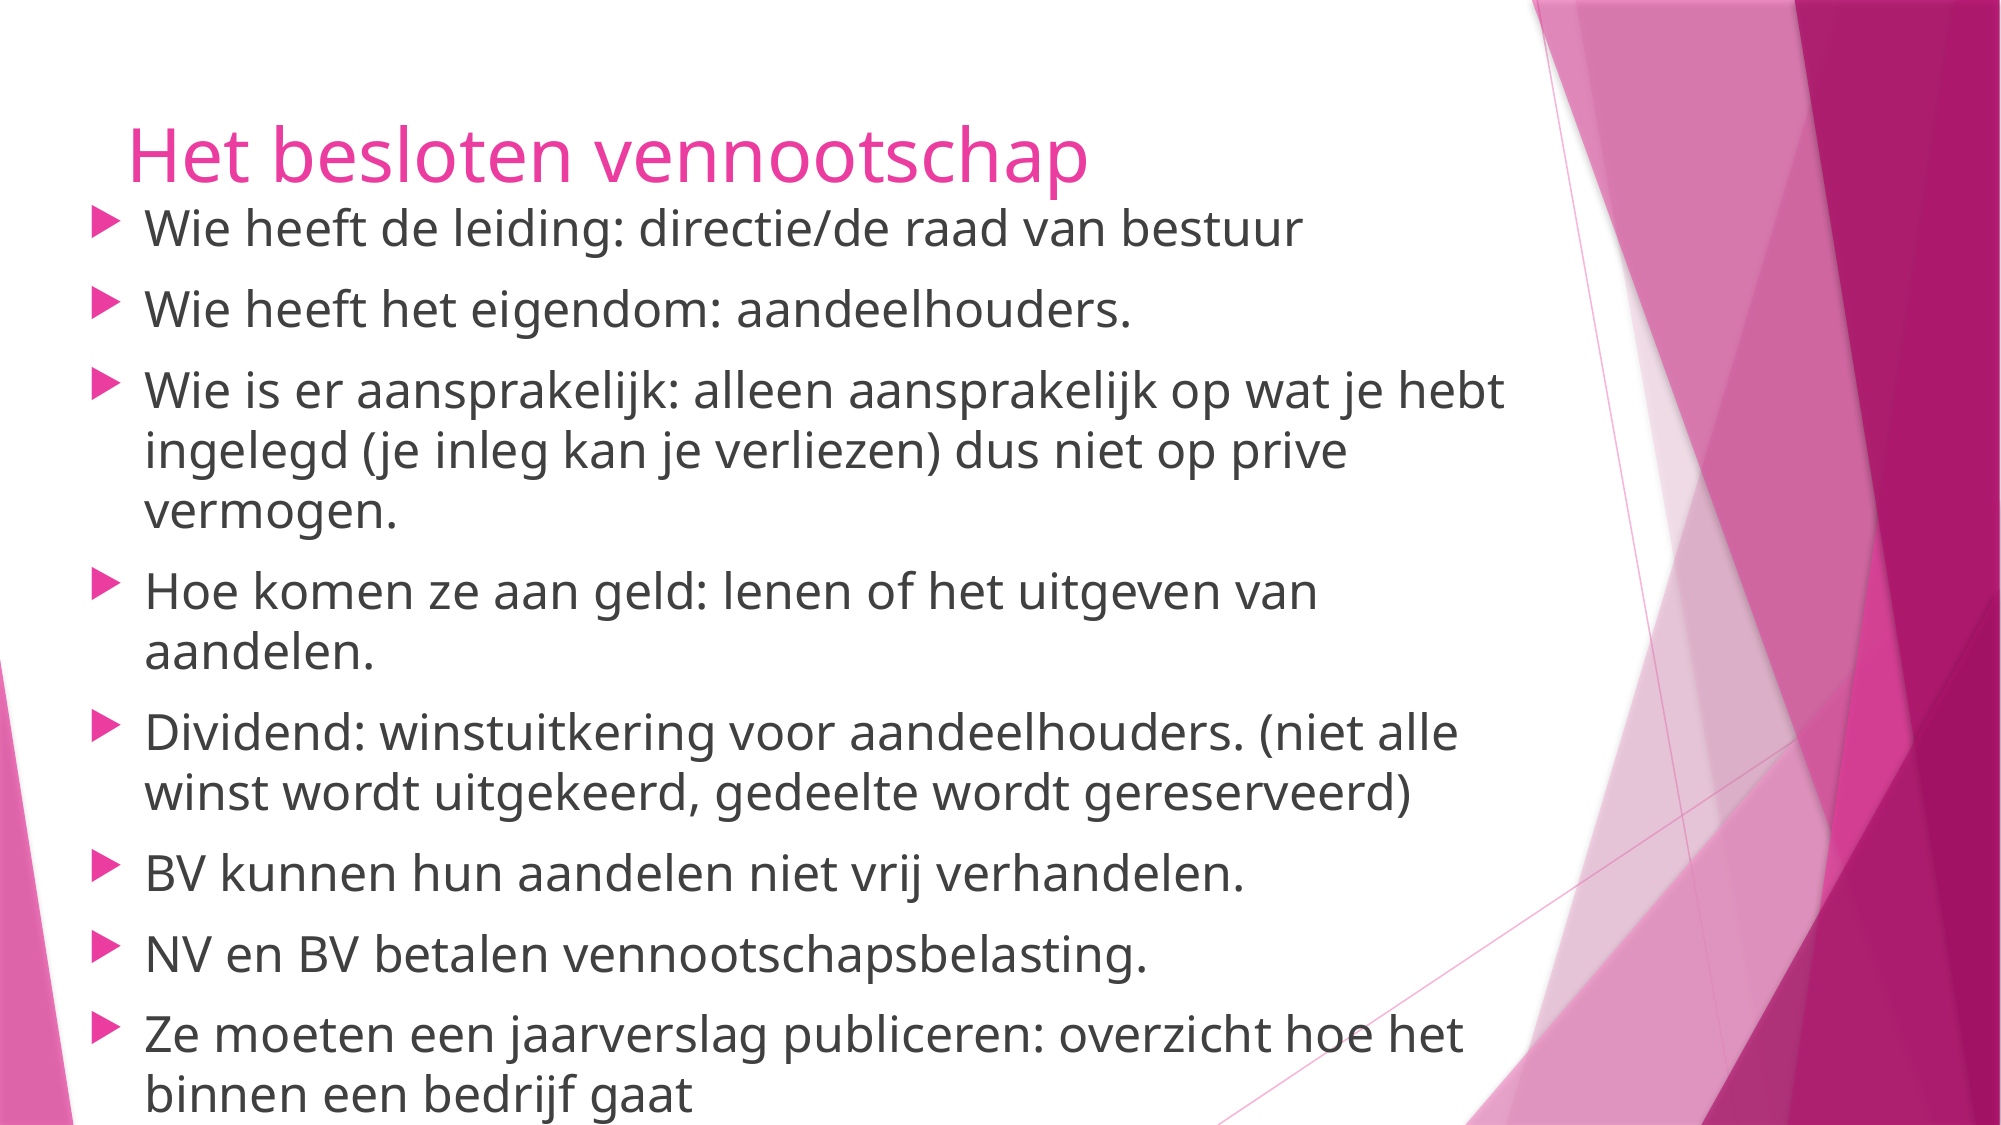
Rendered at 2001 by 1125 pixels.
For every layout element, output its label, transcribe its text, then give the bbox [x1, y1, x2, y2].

title Het besloten vennootschap [111, 99, 1522, 189]
list Wie heeft de leiding: directie/de raad van bestuur Wie heeft het eigendom: aandeelhouders. Wie is er aansprakelijk: alleen aansprakelijk op wat je hebt ingelegd (je inleg kan je verliezen) dus niet op prive vermogen. Hoe komen ze aan geld: lenen of het uitgeven van aandelen. Dividend: winstuitkering voor aandeelhouders. (niet alle winst wordt uitgekeerd, gedeelte wordt gereserveerd) BV kunnen hun aandelen niet vrij verhandelen. NV en BV betalen vennootschapsbelasting. Ze moeten een jaarverslag publiceren: overzicht hoe het binnen een bedrijf gaat [73, 189, 1522, 991]
